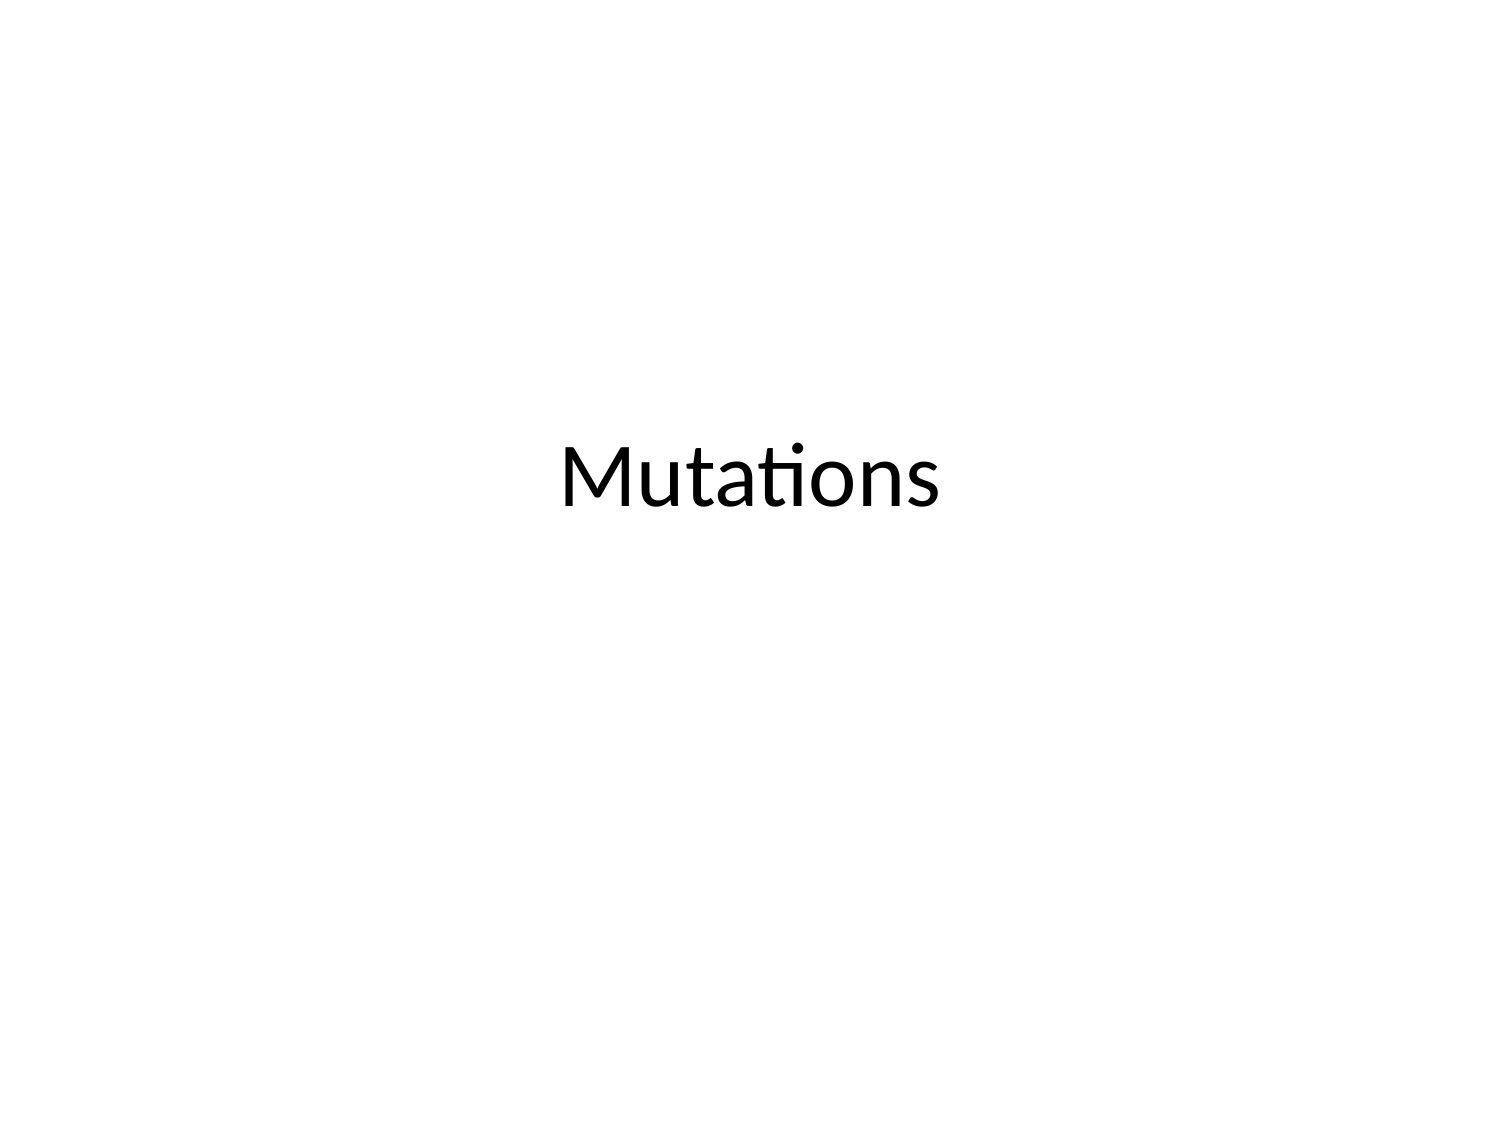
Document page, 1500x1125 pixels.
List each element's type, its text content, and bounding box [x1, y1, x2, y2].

title Mutations [112, 349, 1388, 591]
